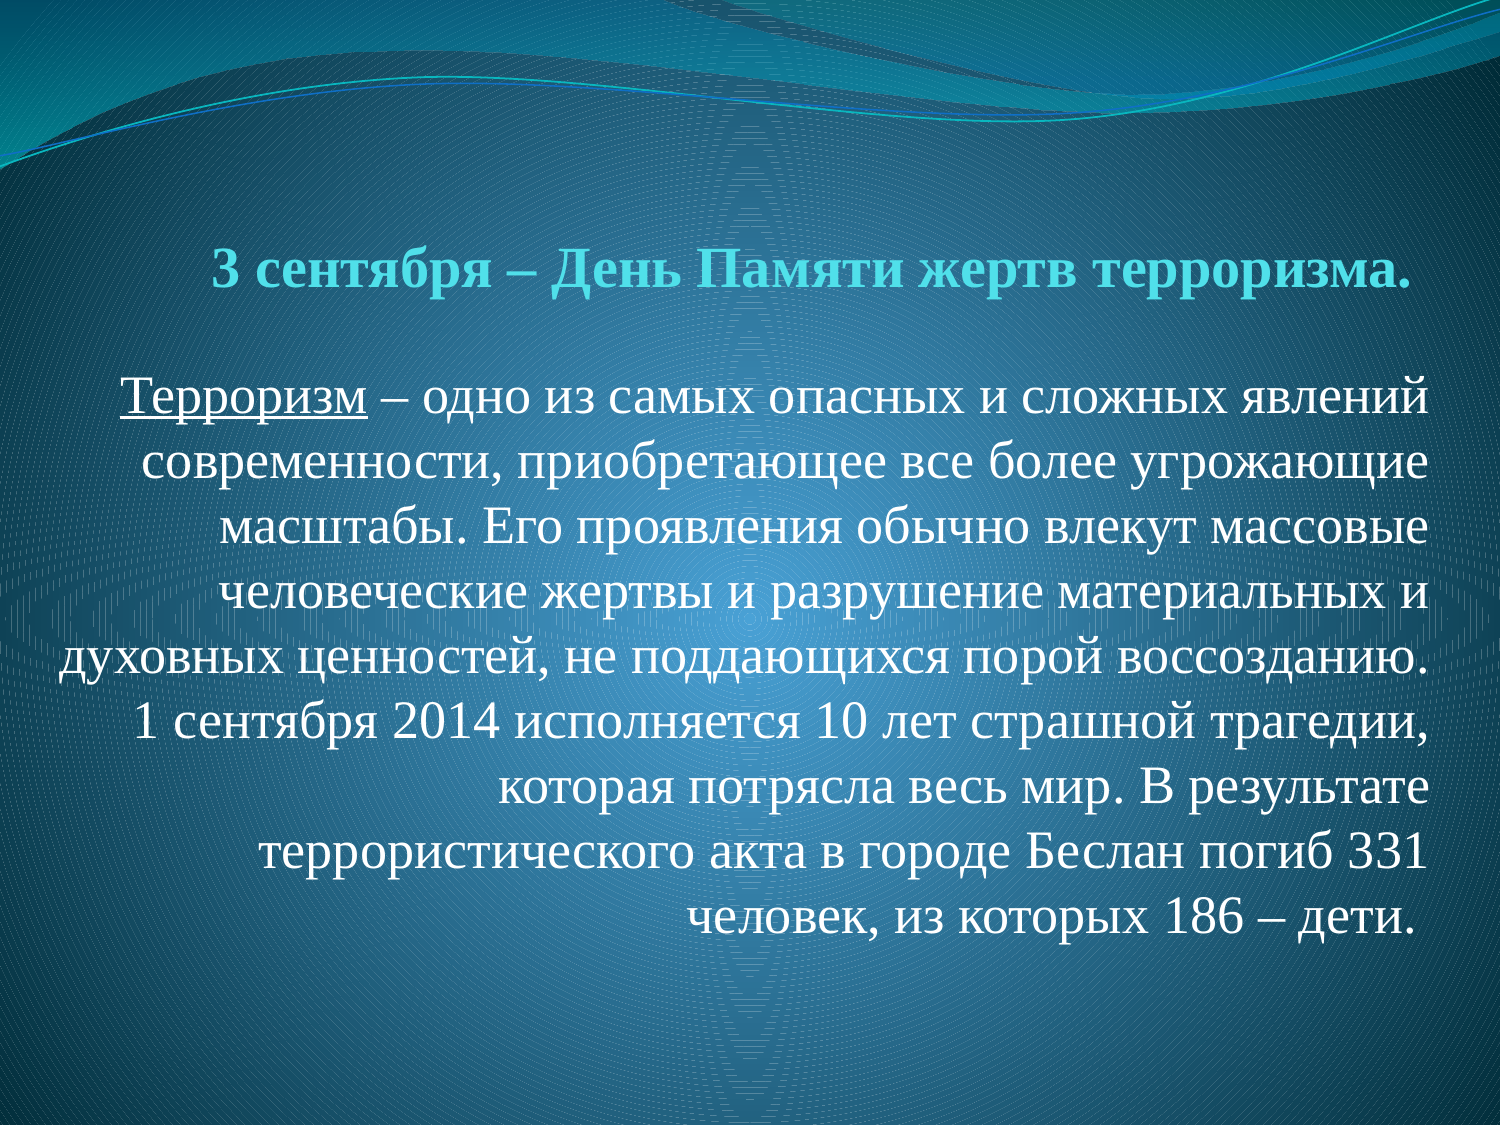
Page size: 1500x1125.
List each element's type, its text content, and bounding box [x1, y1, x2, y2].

subtitle Терроризм – одно из самых опасных и сложных явлений современности, приобретающее все более угрожающие масштабы. Его проявления обычно влекут массовые человеческие жертвы и разрушение материальных и духовных ценностей, не поддающихся порой воссозданию. 1 сентября 2014 исполняется 10 лет страшной трагедии, которая потрясла весь мир. В результате террористического акта в городе Беслан погиб 331 человек, из которых 186 – дети. [58, 351, 1442, 1067]
title 3 сентября – День Памяти жертв терроризма. [140, 58, 1416, 300]
